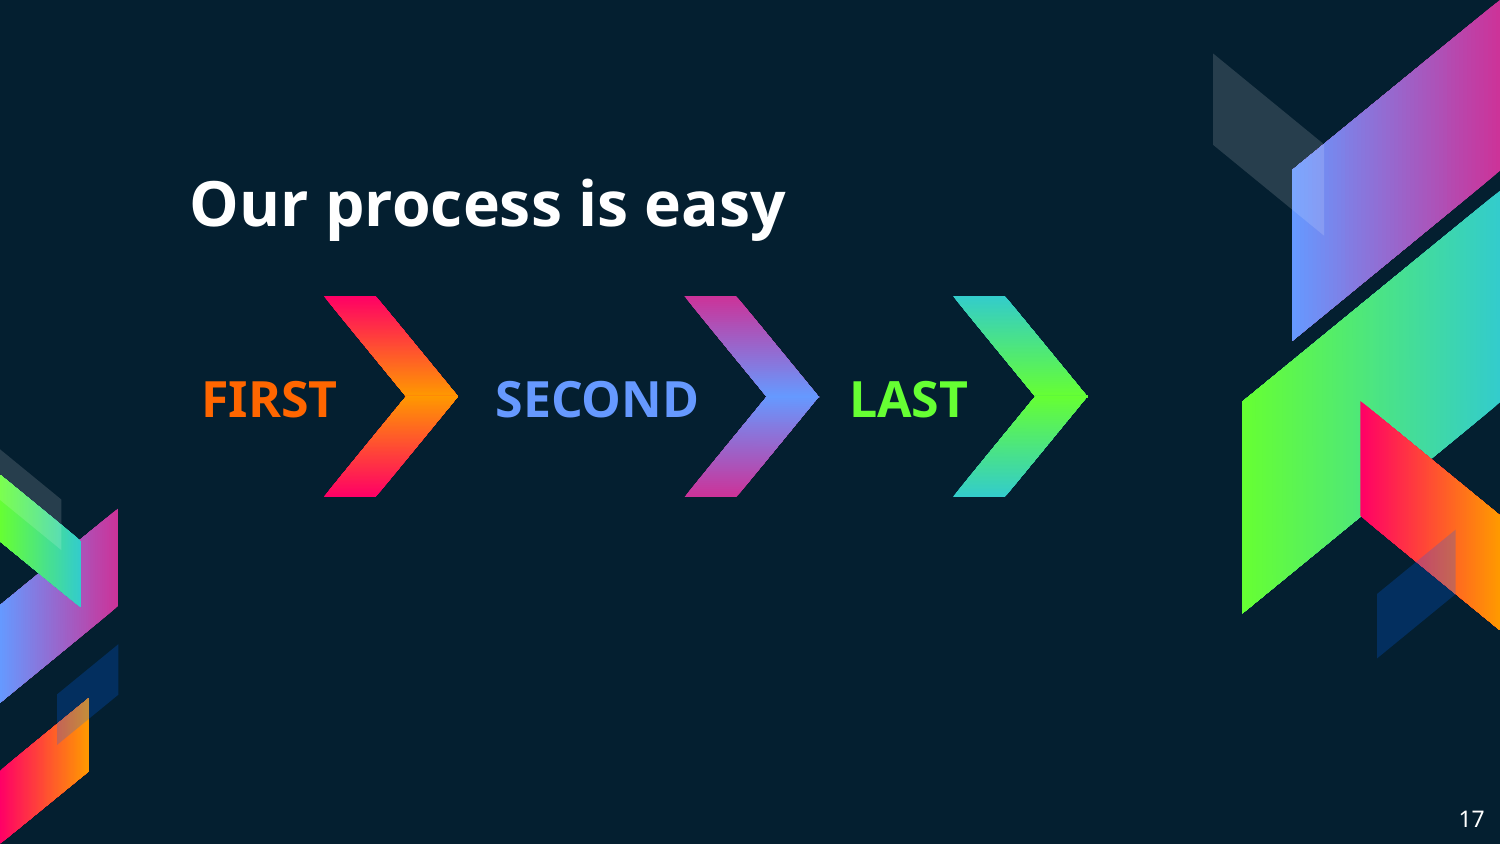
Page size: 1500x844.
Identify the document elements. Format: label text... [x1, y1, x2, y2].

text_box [952, 295, 1088, 498]
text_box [684, 295, 820, 498]
text_box SECOND [460, 296, 682, 500]
text_box LAST [821, 296, 950, 500]
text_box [323, 295, 459, 498]
title Our process is easy [175, 149, 1155, 255]
text_box FIRST [105, 296, 321, 500]
slide_number ‹#› [1403, 789, 1500, 844]
